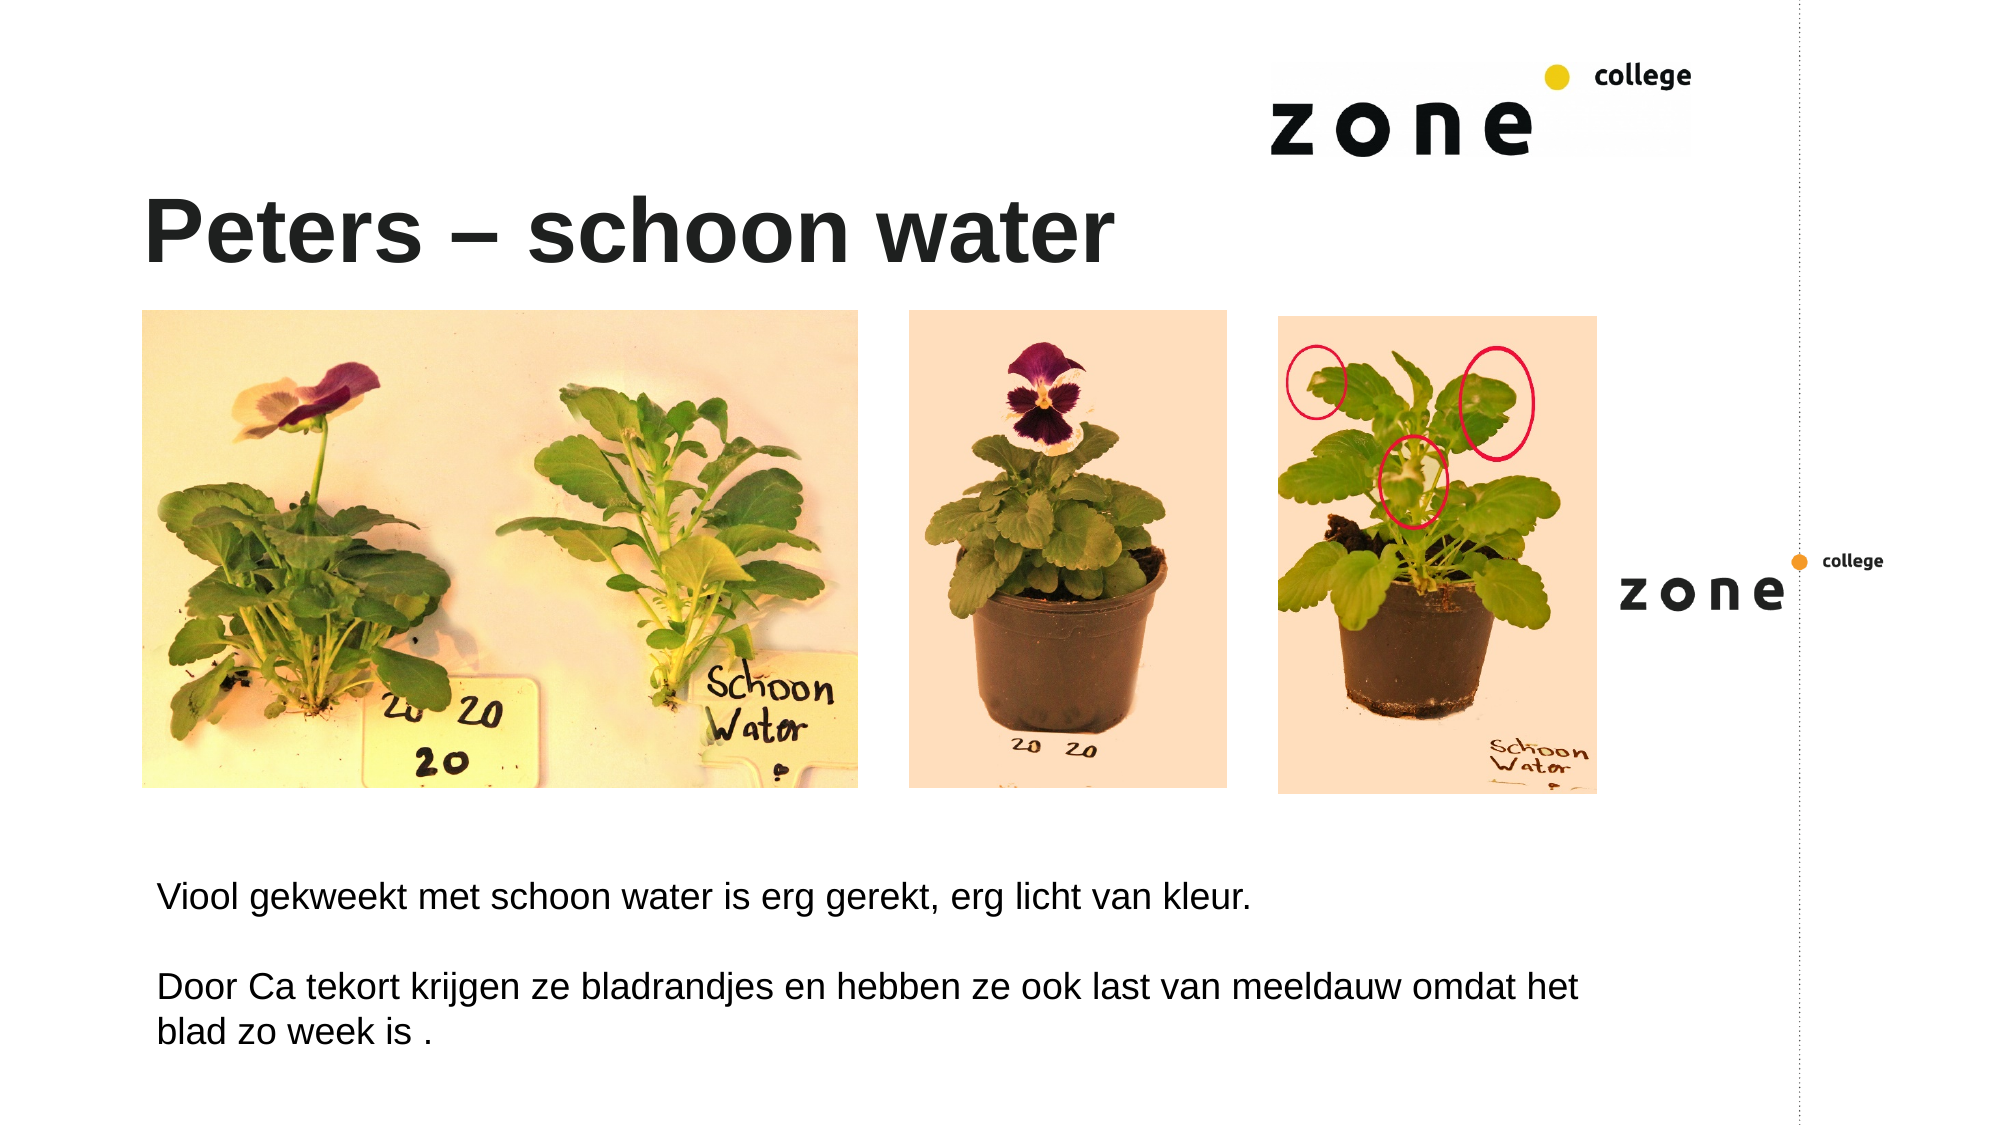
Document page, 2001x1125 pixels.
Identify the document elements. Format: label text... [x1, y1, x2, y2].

picture [909, 310, 1227, 788]
text_box Viool gekweekt met schoon water is erg gerekt, erg licht van kleur. Door Ca tekort krijgen ze bladrandjes en hebben ze ook last van meeldauw omdat het blad zo week is . [141, 865, 1607, 1060]
picture [1271, 0, 2001, 1125]
title Peters – schoon water [143, 183, 1438, 290]
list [141, 310, 858, 788]
